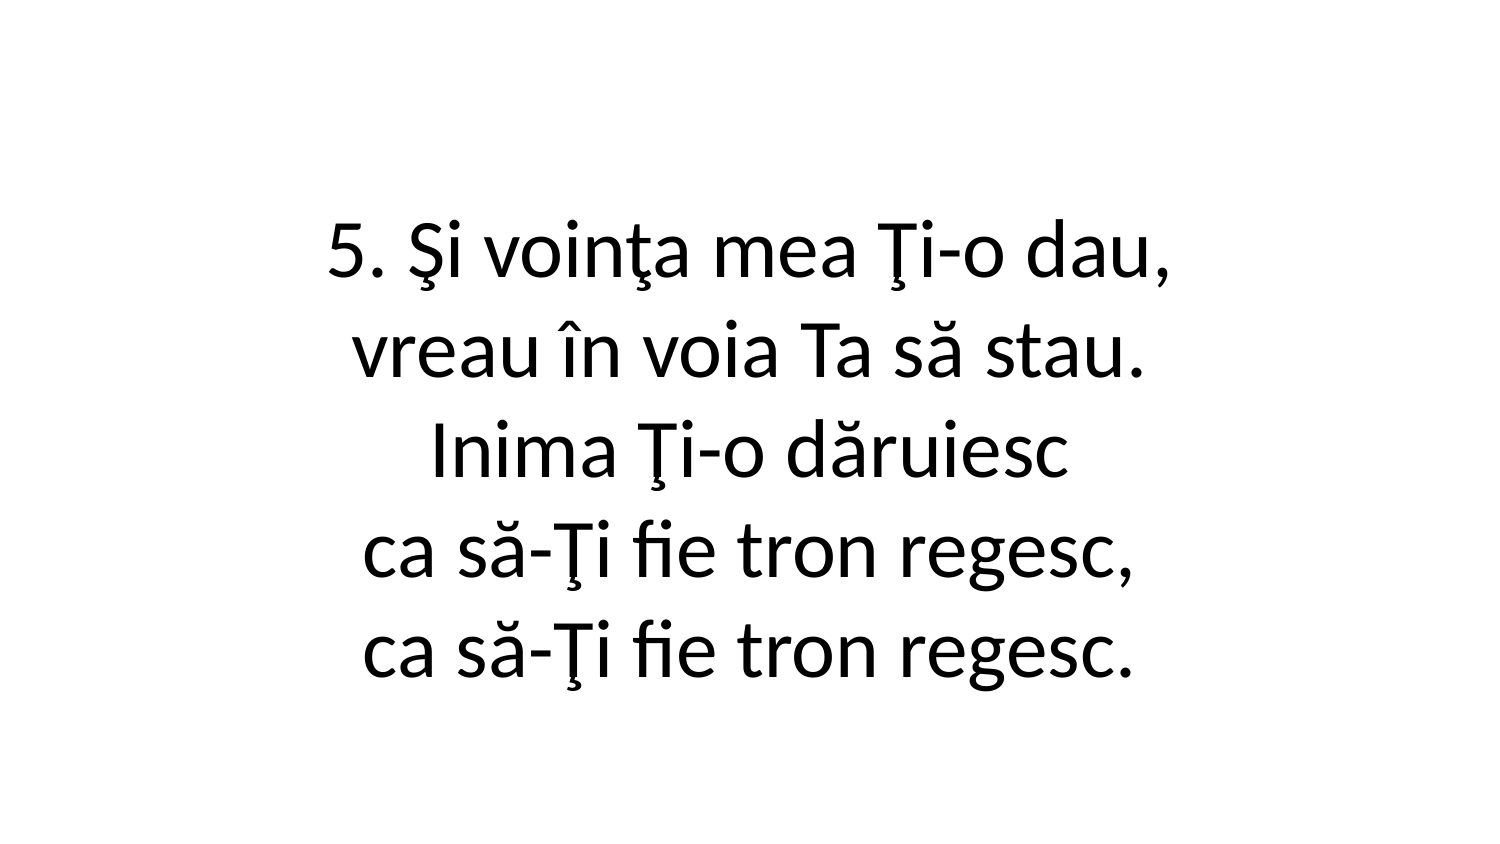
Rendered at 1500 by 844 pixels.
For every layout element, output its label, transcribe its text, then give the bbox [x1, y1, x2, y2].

text_box 5. Şi voinţa mea Ţi-o dau, vreau în voia Ta să stau. Inima Ţi-o dăruiesc ca să-Ţi fie tron regesc, ca să-Ţi fie tron regesc. [310, 142, 1190, 702]
